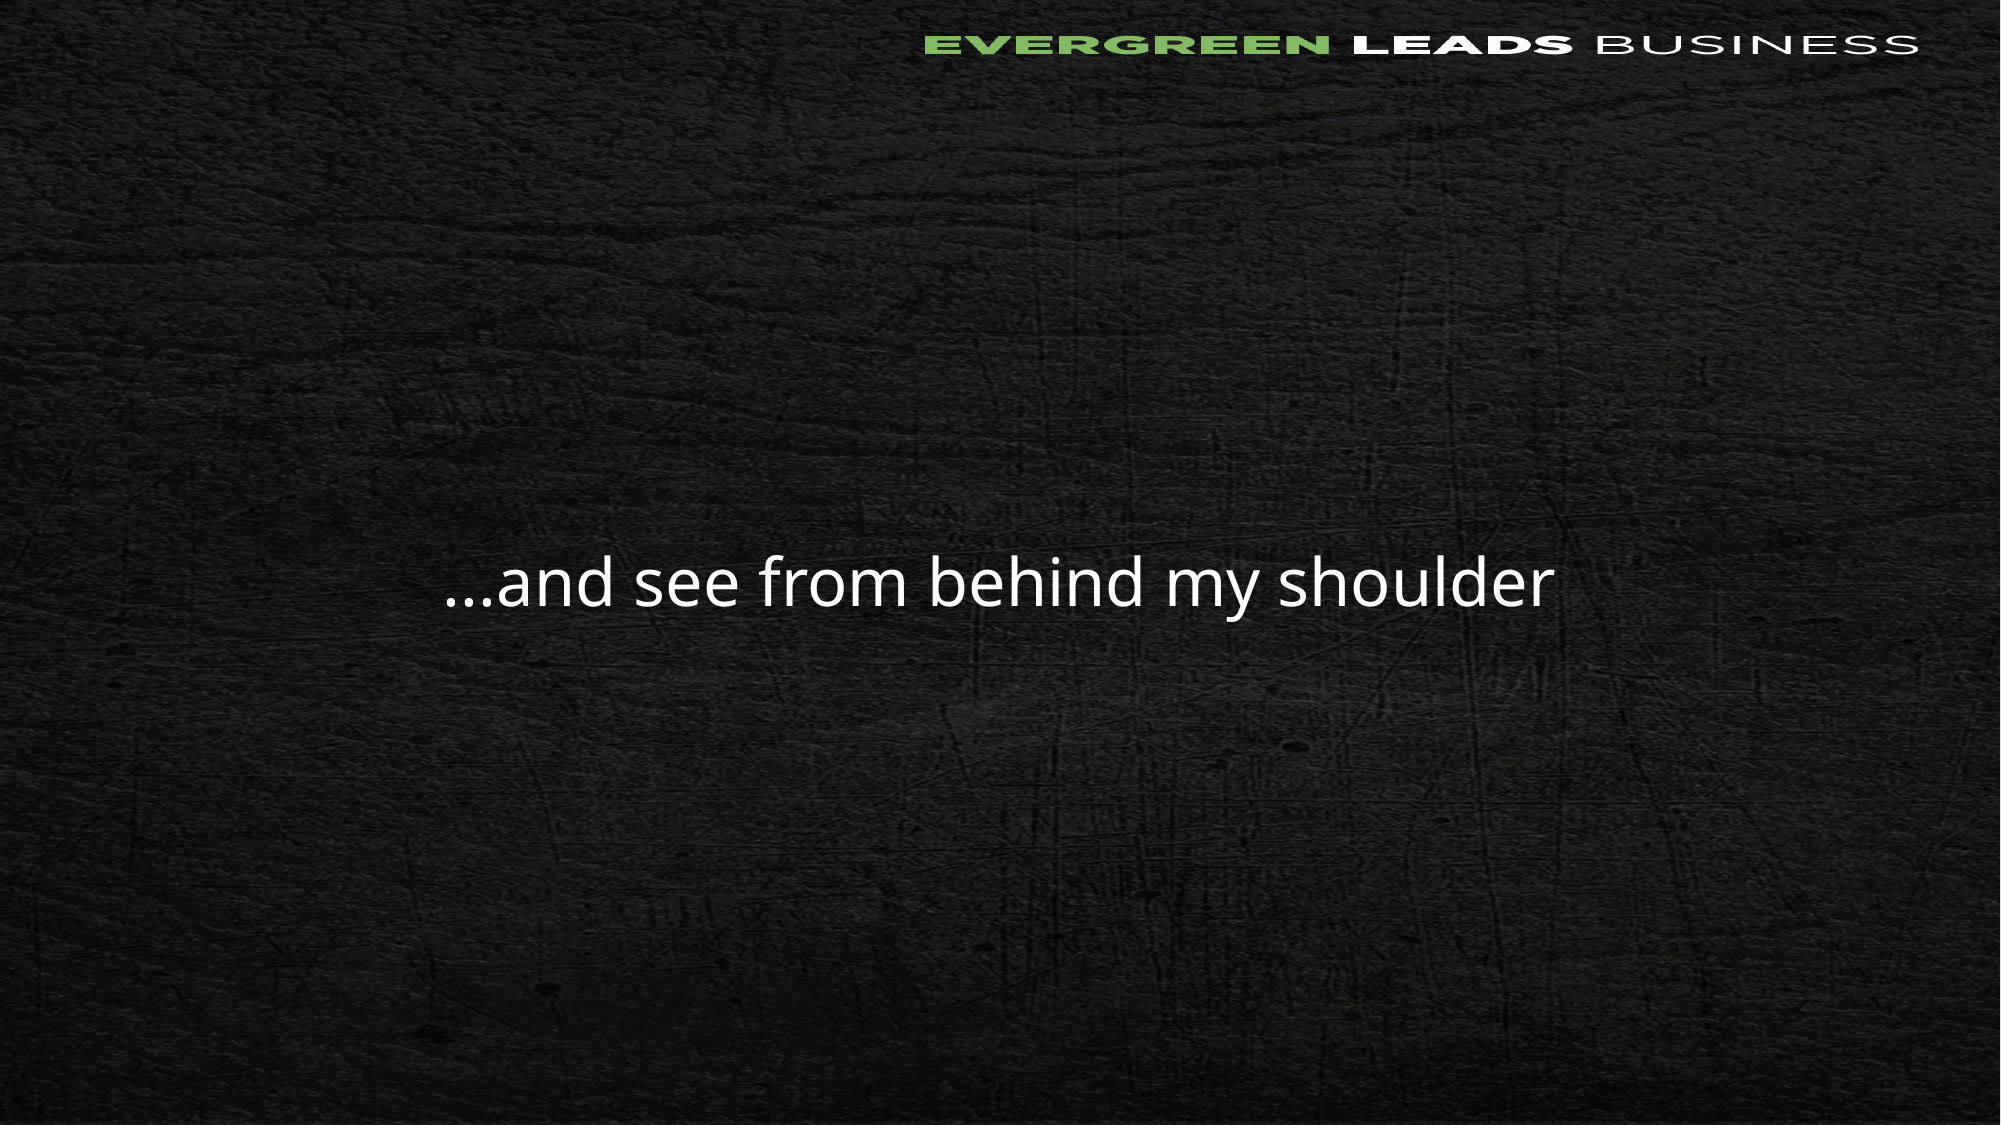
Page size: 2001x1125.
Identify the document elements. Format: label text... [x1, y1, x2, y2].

title ...and see from behind my shoulder [249, 497, 1750, 628]
picture [0, 0, 2001, 1125]
